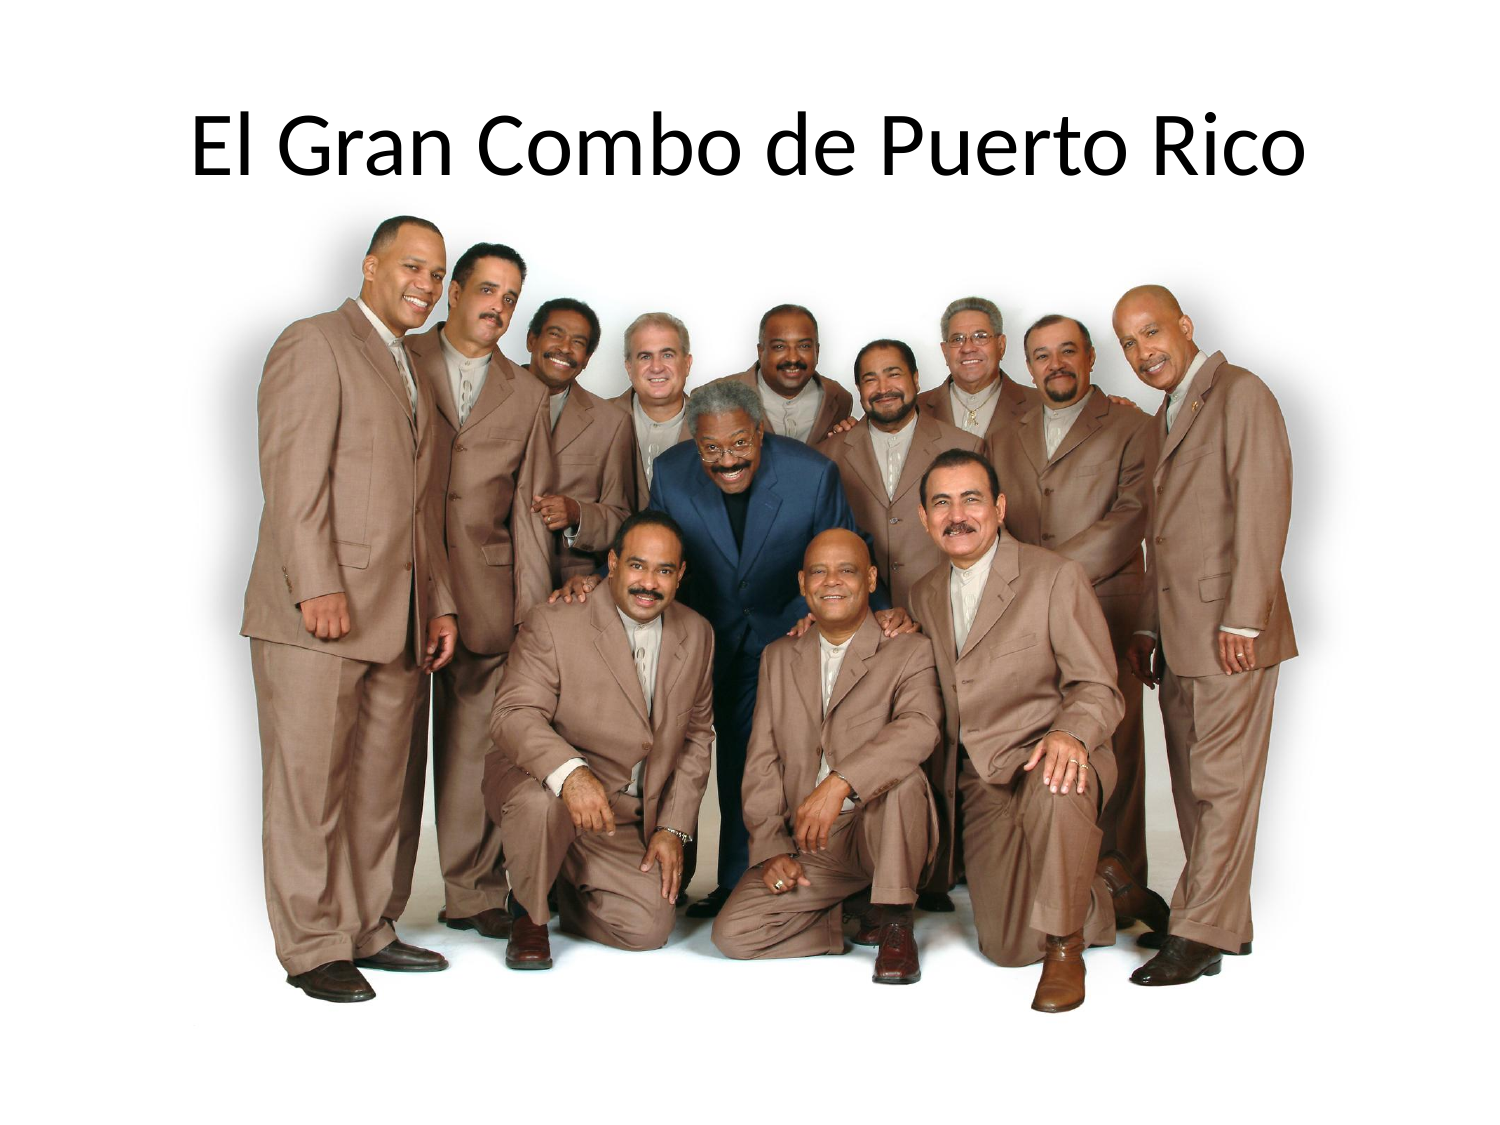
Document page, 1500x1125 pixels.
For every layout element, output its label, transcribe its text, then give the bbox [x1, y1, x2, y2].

title El Gran Combo de Puerto Rico [75, 45, 1425, 233]
picture [137, 124, 1400, 1073]
